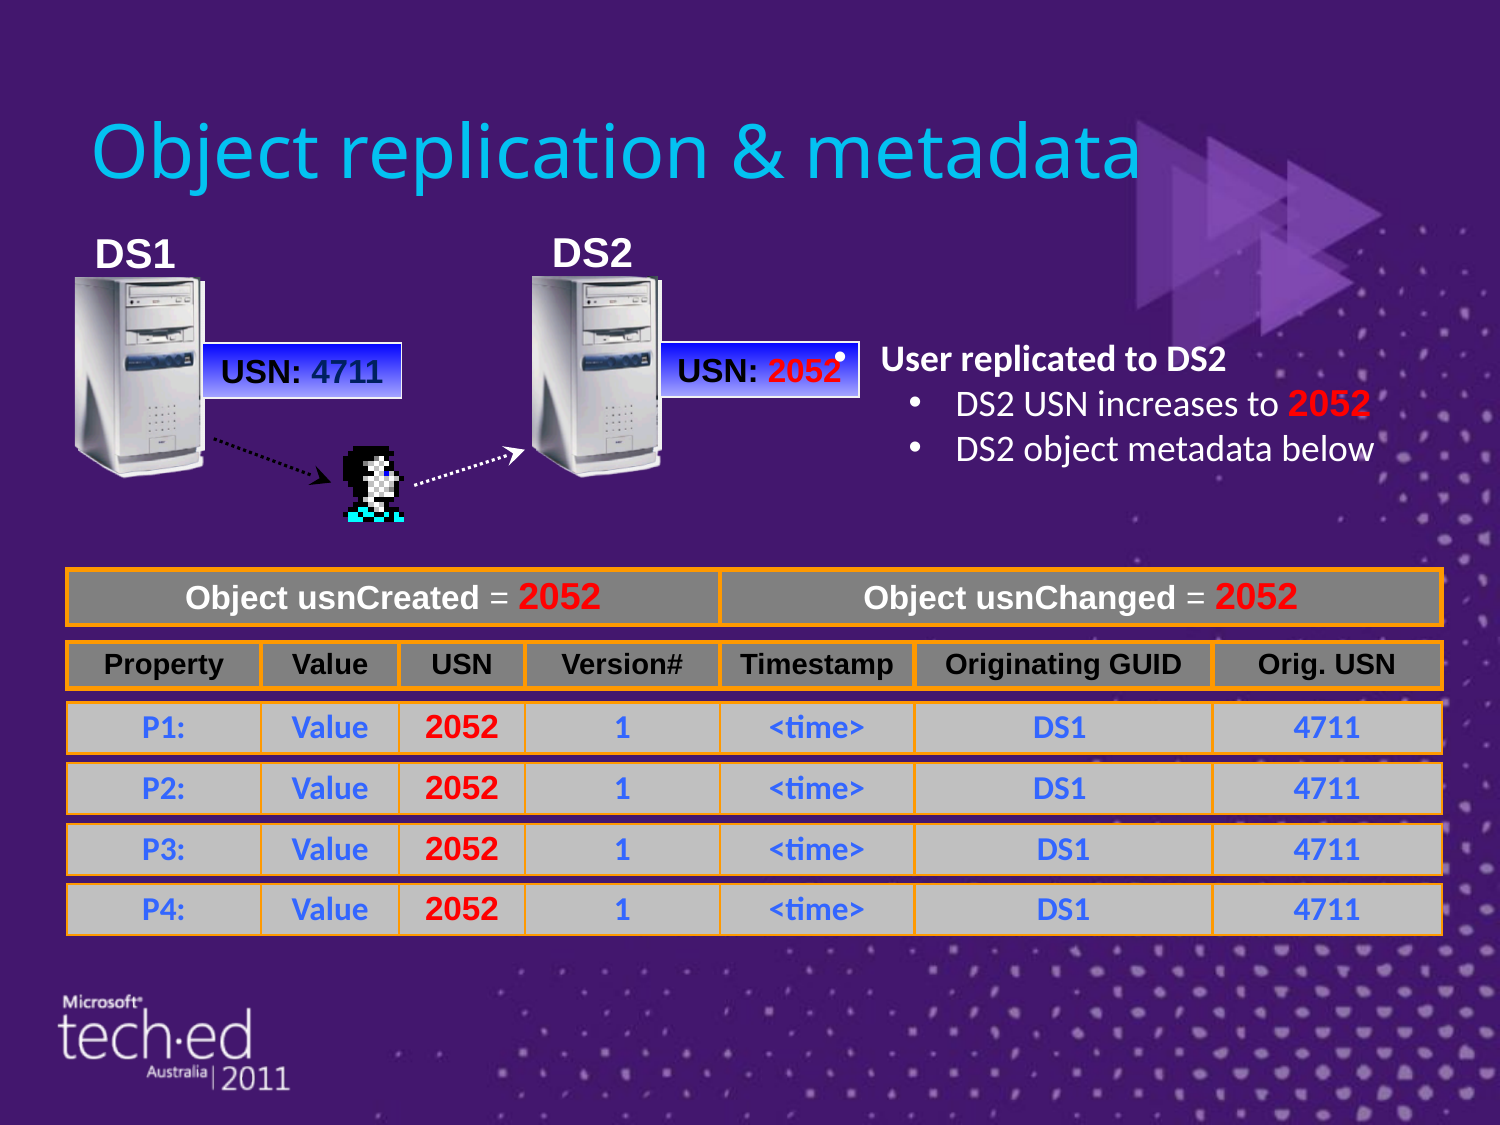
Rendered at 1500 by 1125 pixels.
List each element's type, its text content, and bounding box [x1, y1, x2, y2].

text_box [502, 446, 526, 466]
text_box User replicated to DS2 DS2 USN increases to 2052 DS2 object metadata below [818, 326, 1479, 477]
text_box DS2 [537, 218, 649, 274]
text_box DS1 [79, 243, 191, 275]
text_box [66, 569, 1442, 938]
text_box USN: 4711 [205, 343, 402, 399]
picture [0, 0, 1500, 1125]
text_box USN: 2052 [663, 342, 818, 398]
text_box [318, 431, 430, 543]
title Object replication & metadata [75, 54, 1425, 243]
